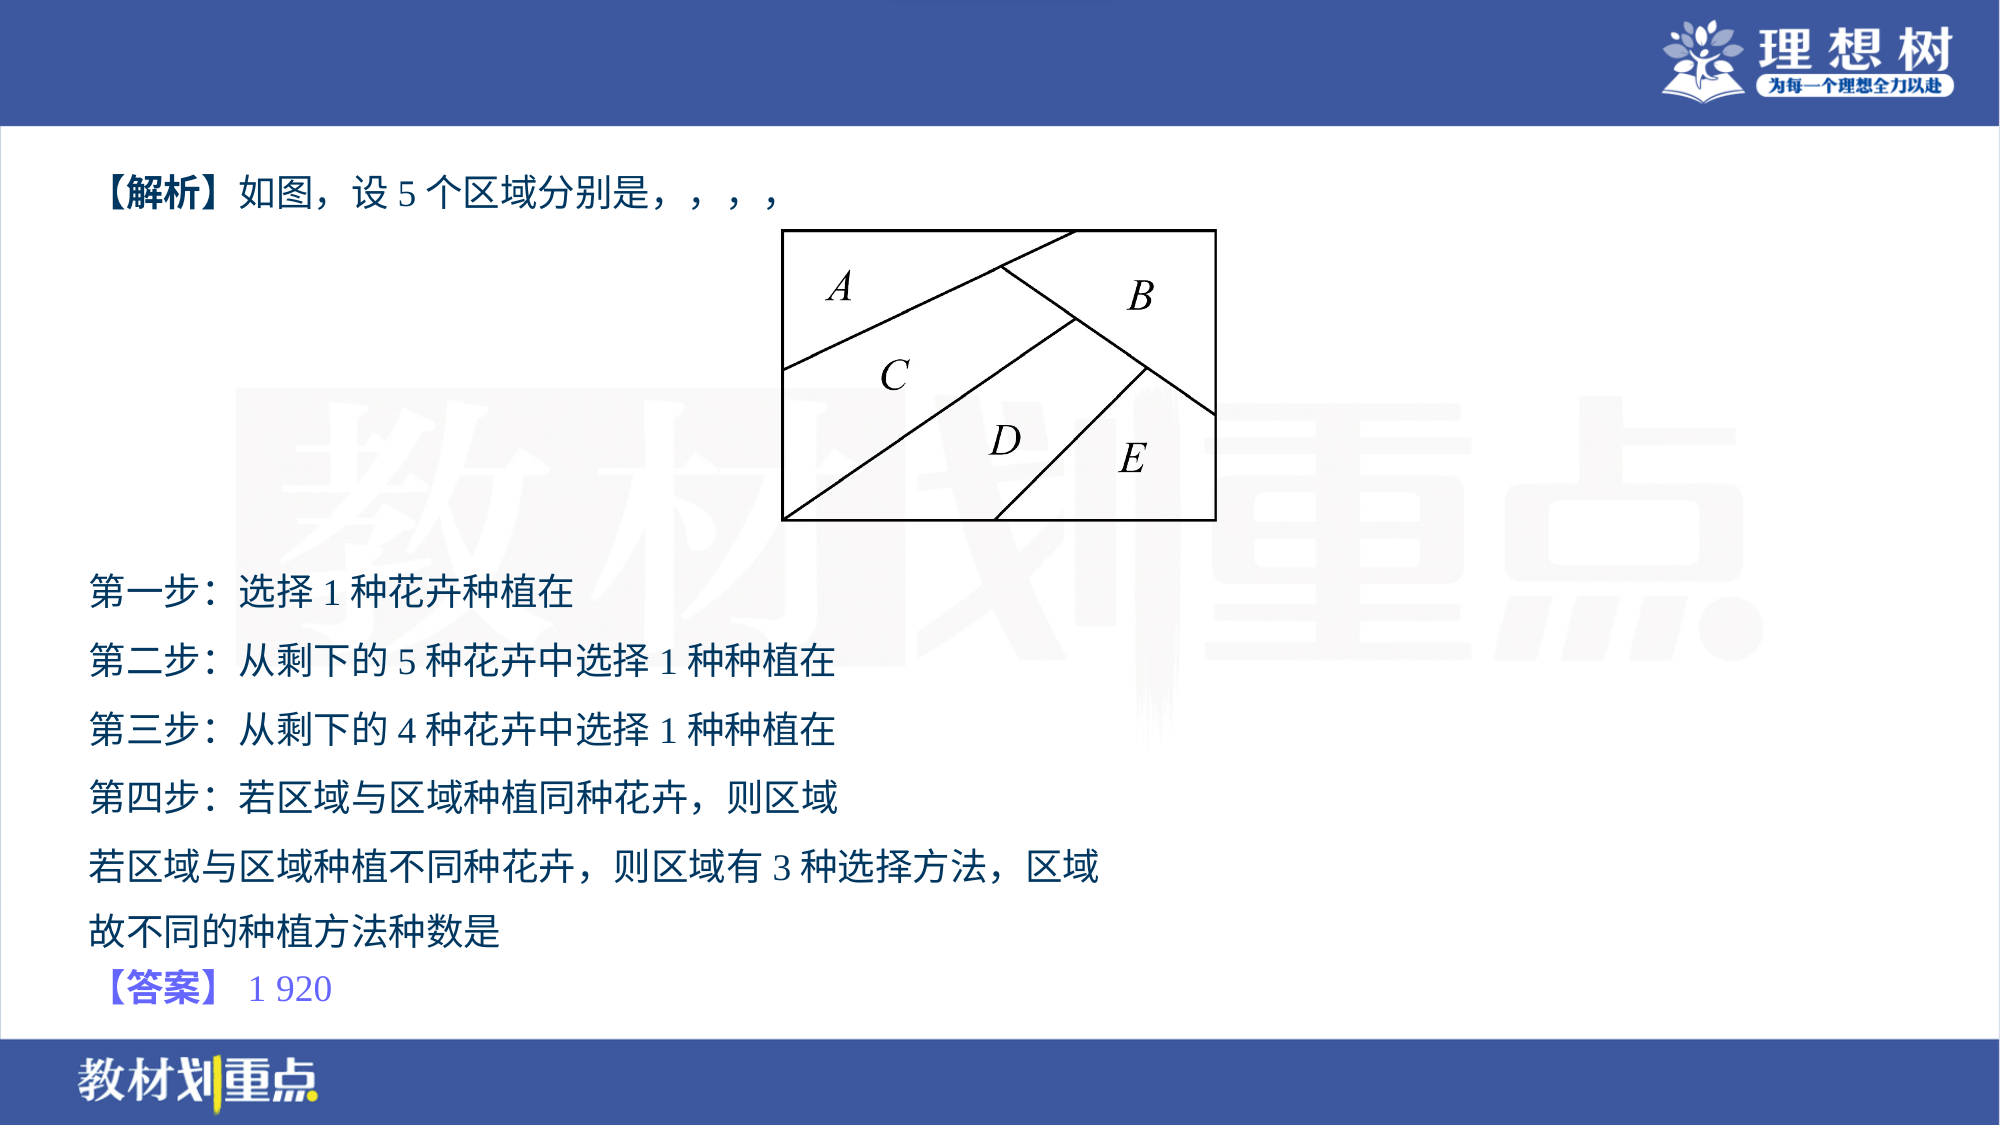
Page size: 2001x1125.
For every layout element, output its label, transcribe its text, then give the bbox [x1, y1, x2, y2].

picture [0, 0, 2000, 1125]
text_box 【答案】1 920 [88, 942, 1911, 1002]
